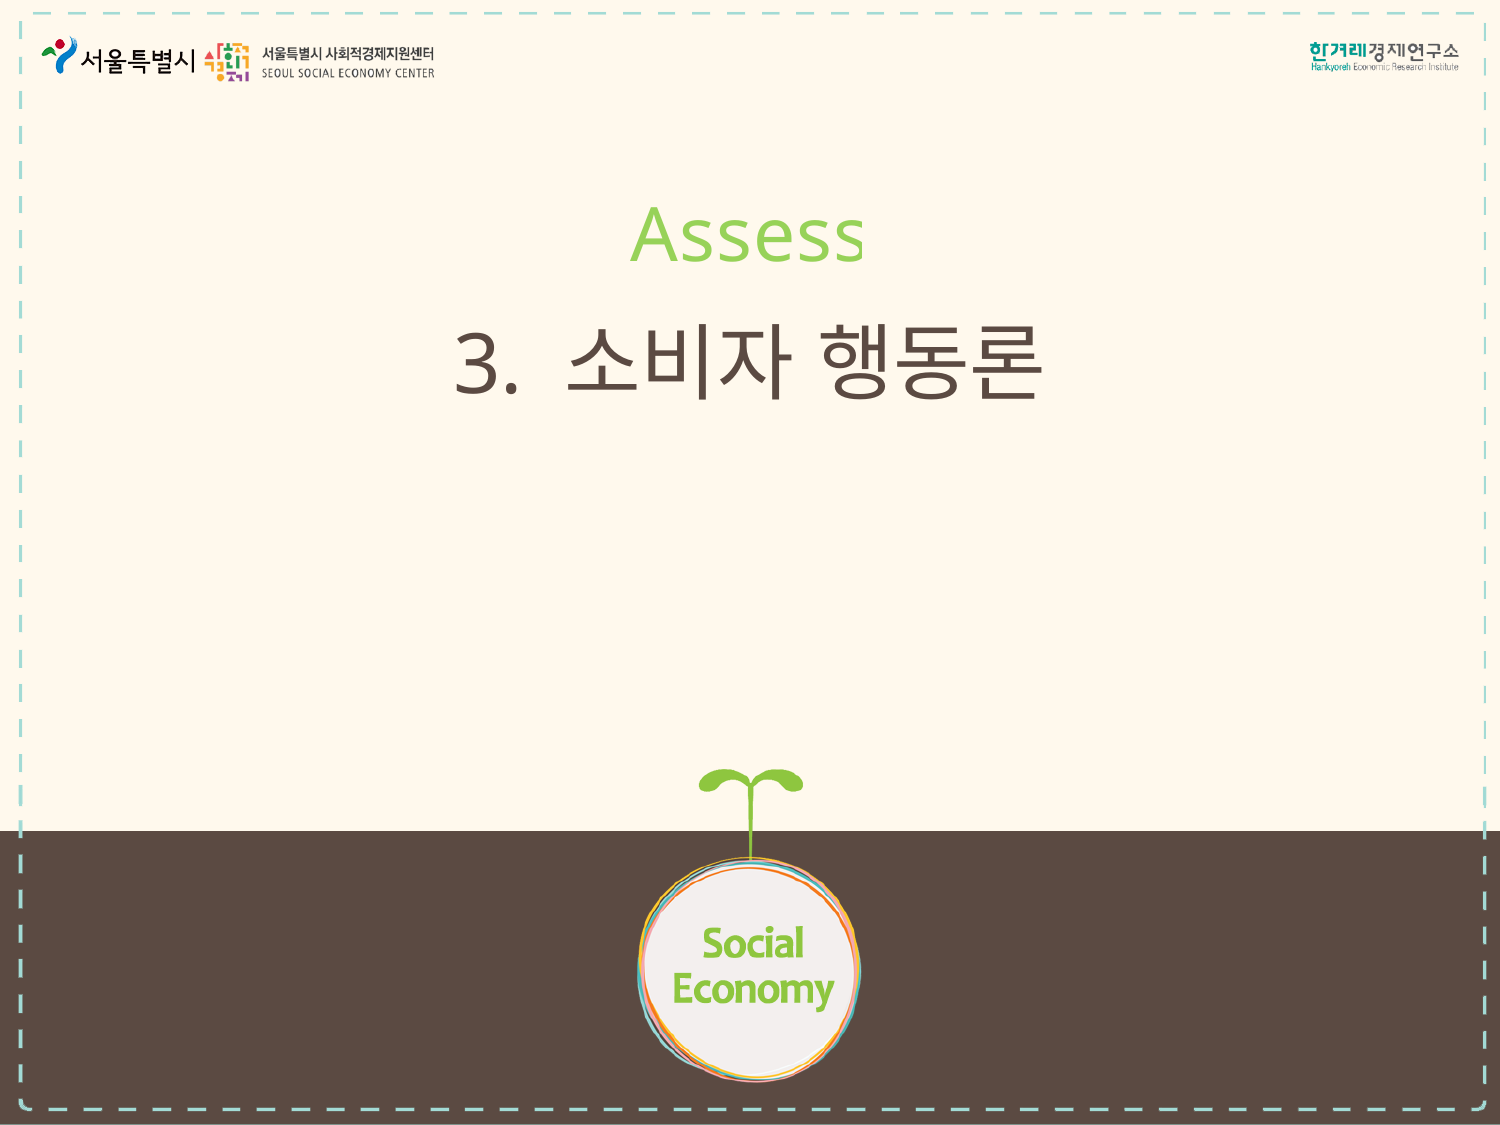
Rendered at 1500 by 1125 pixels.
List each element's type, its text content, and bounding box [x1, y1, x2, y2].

picture [0, 0, 1500, 1125]
list Assess [561, 178, 939, 285]
title 3. 소비자 행동론 [112, 302, 1388, 433]
